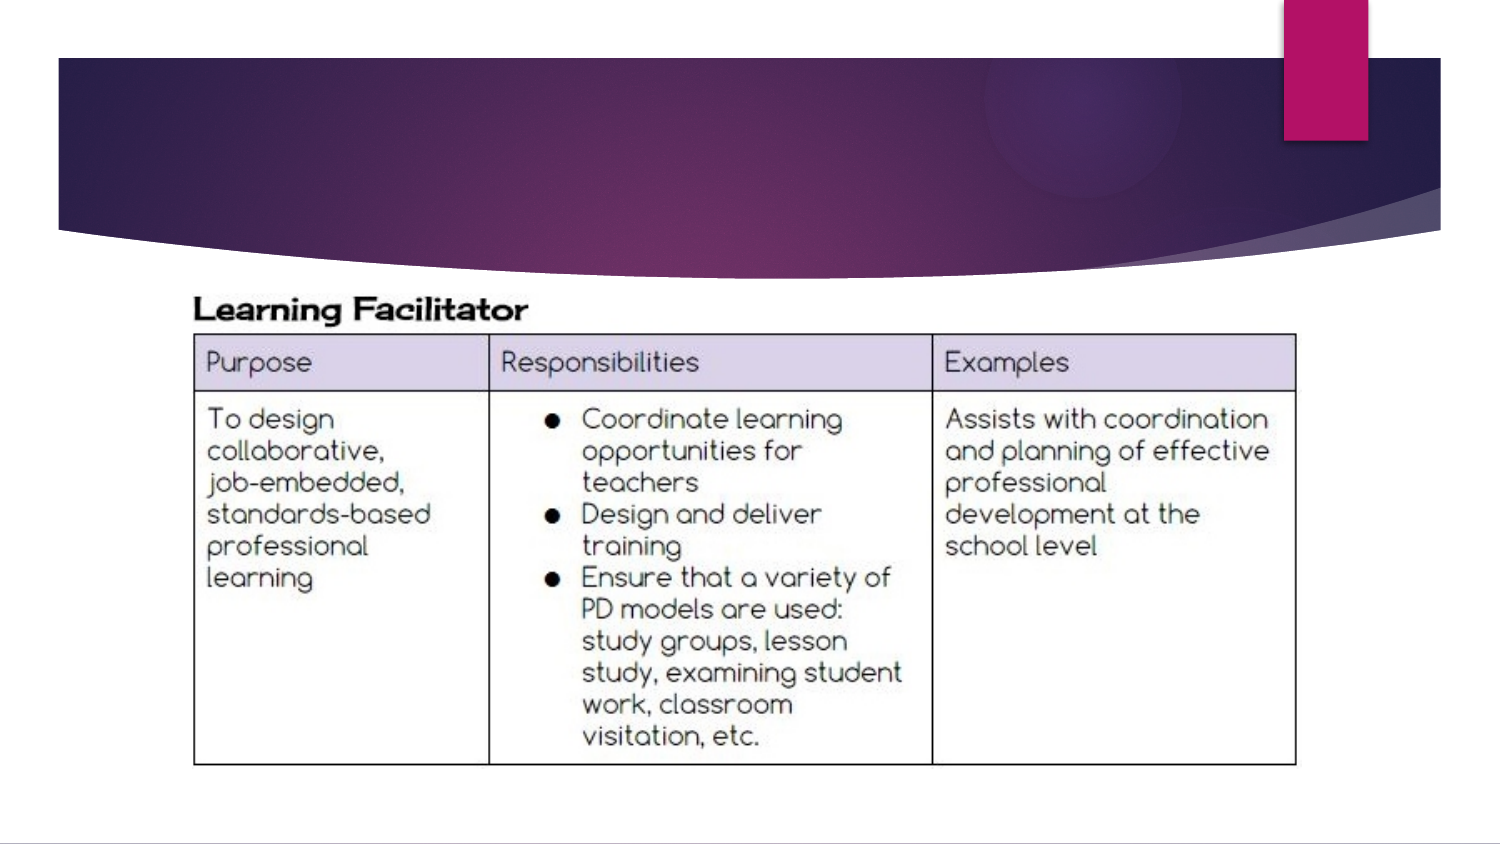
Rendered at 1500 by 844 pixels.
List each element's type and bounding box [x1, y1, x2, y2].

picture [191, 292, 1302, 770]
